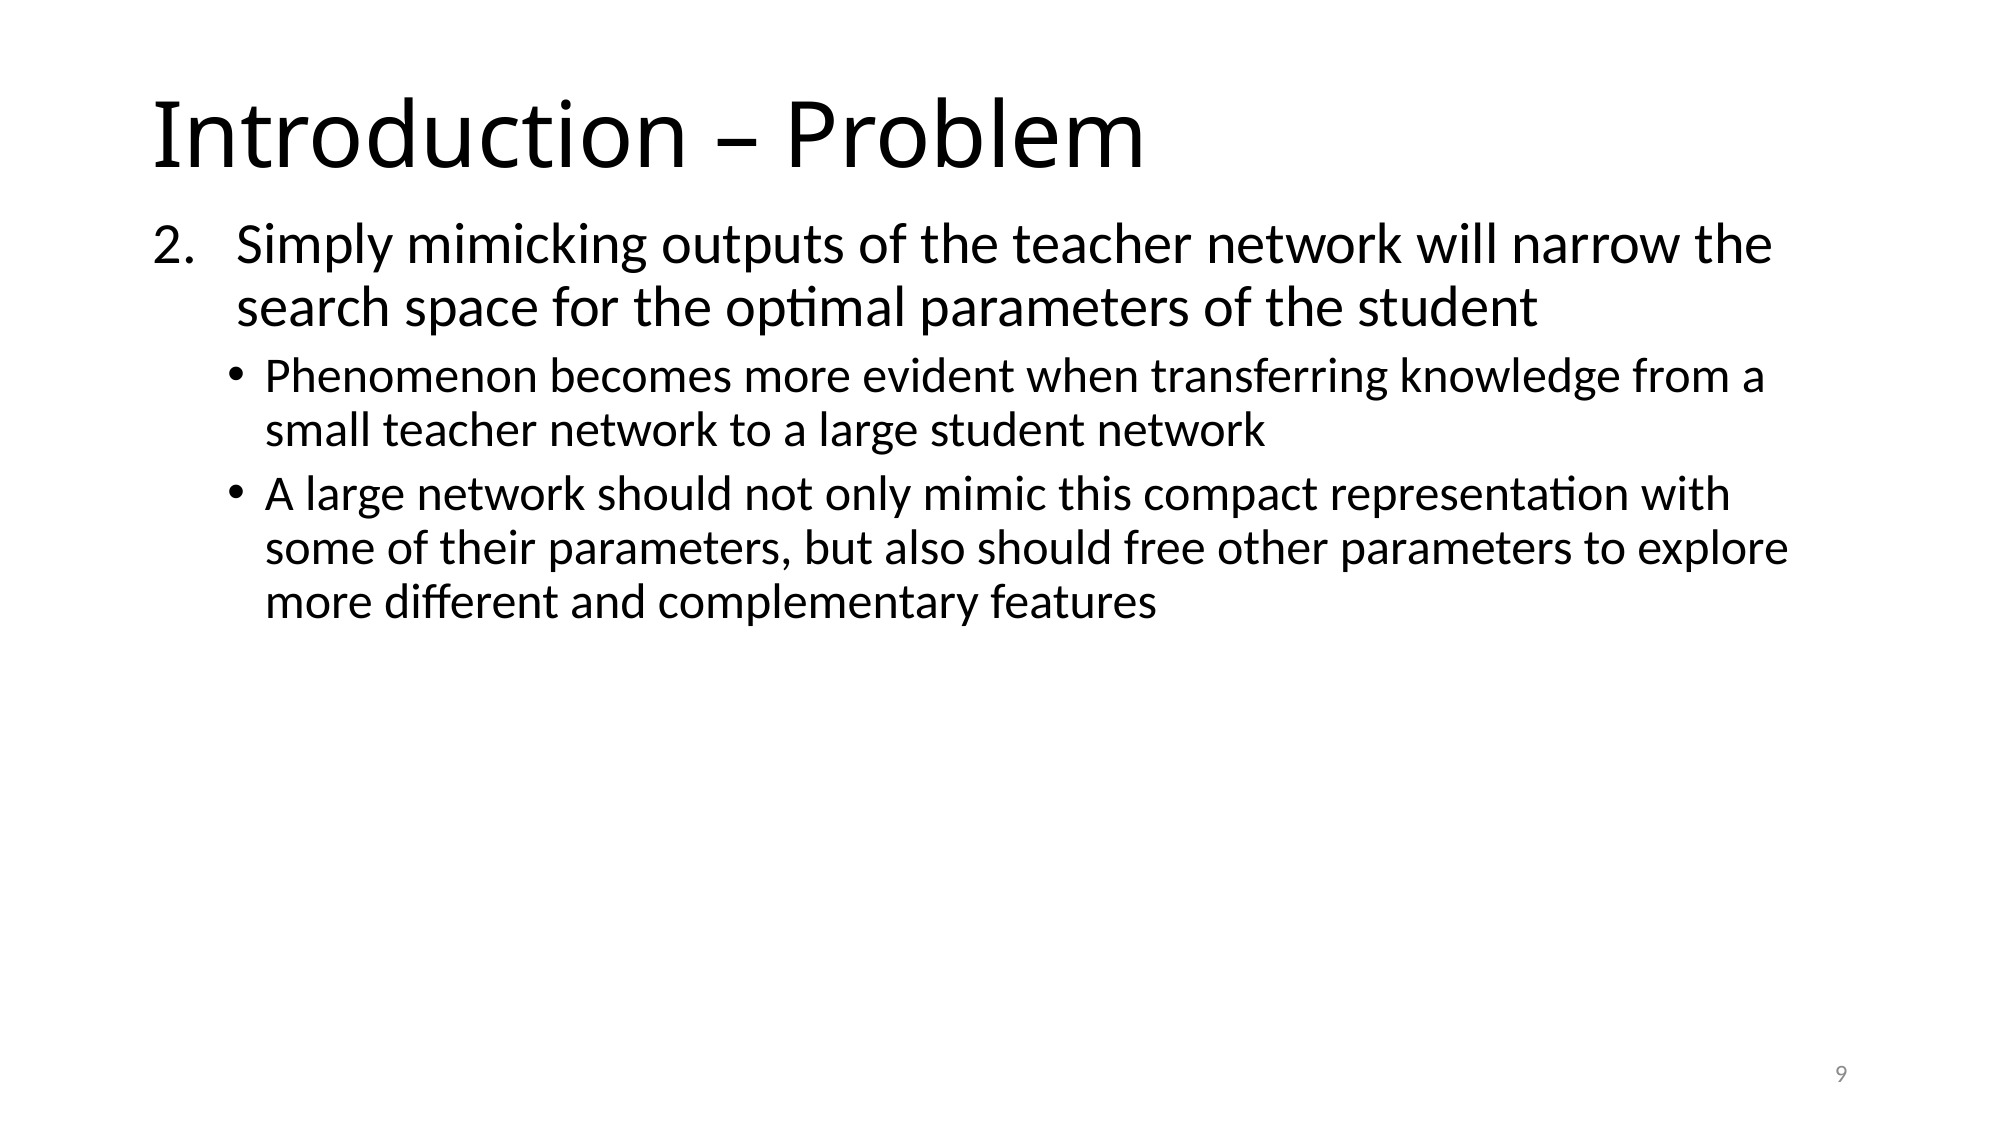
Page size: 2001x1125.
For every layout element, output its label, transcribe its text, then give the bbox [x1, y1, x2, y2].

title Introduction – Problem [137, 28, 1863, 205]
list Simply mimicking outputs of the teacher network will narrow the search space for the optimal parameters of the student Phenomenon becomes more evident when transferring knowledge from a small teacher network to a large student network A large network should not only mimic this compact representation with some of their parameters, but also should free other parameters to explore more different and complementary features [137, 205, 1863, 920]
slide_number 9 [1412, 1042, 1863, 1103]
